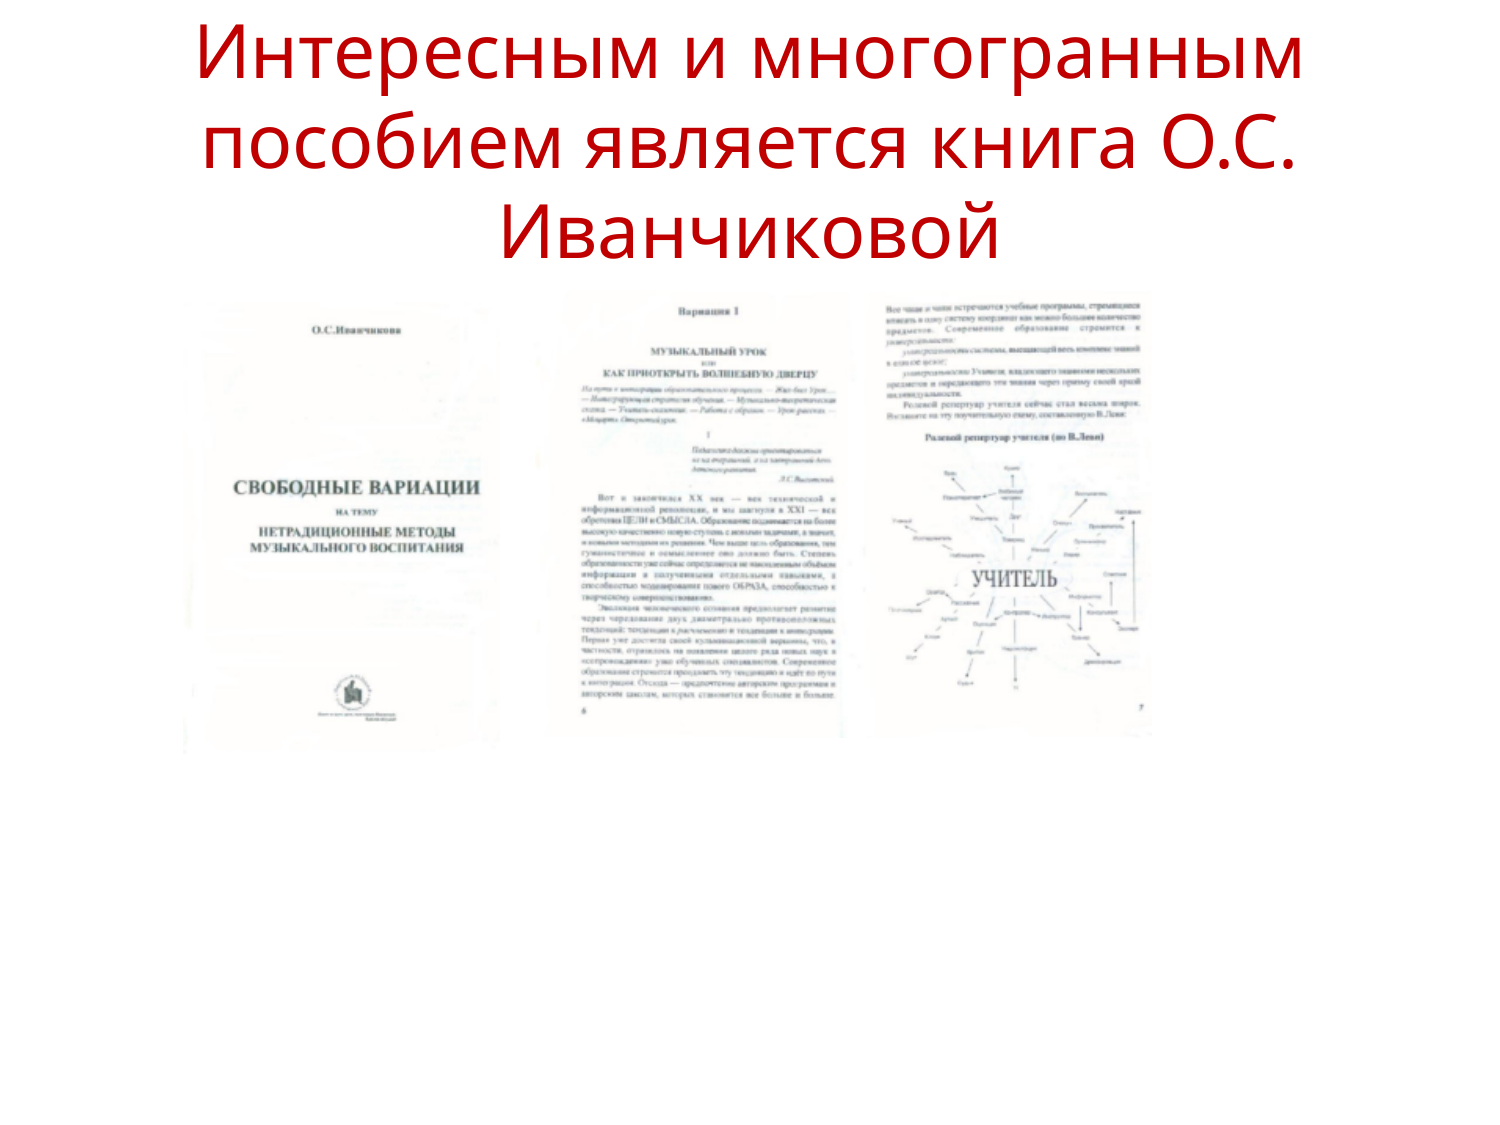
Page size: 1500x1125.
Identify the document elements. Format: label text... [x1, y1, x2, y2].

title Интересным и многогранным пособием является книга О.С. Иванчиковой [75, 45, 1425, 233]
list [182, 302, 500, 760]
picture [525, 290, 1152, 738]
